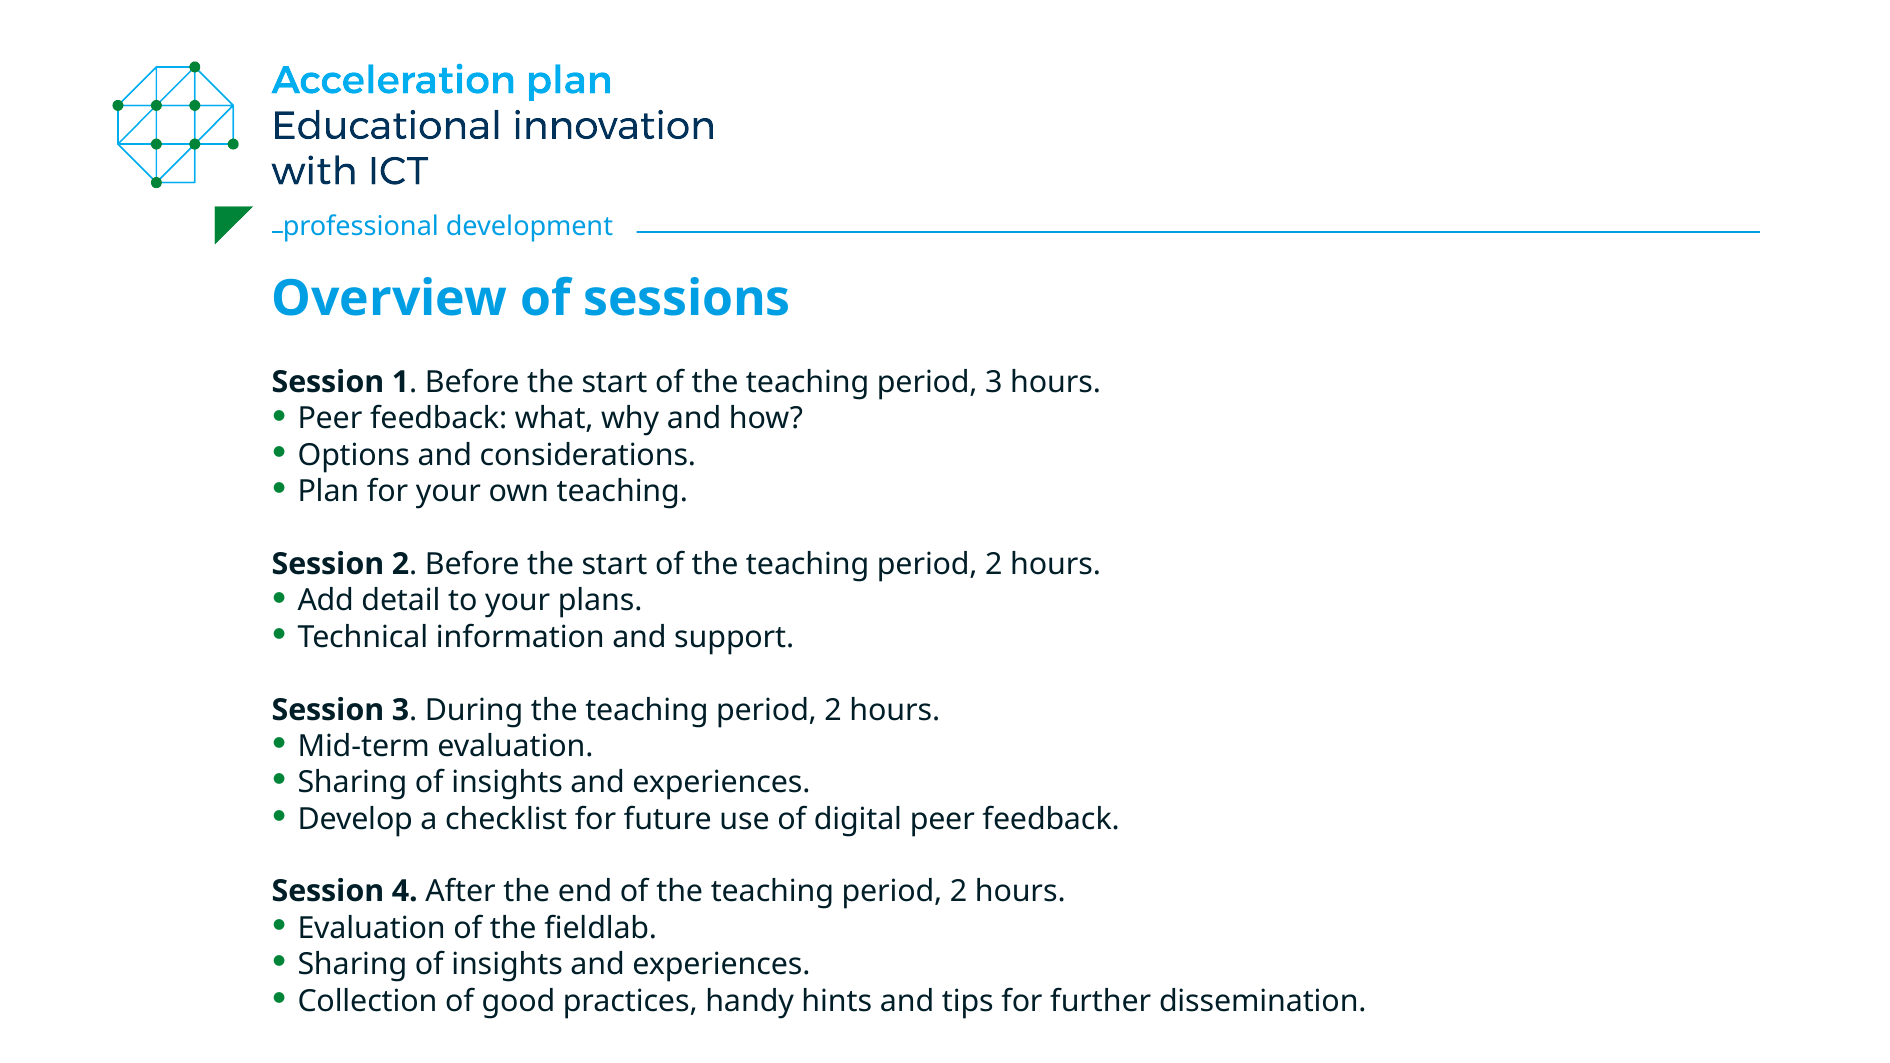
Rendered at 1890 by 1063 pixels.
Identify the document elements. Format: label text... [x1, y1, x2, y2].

list Session 1. Before the start of the teaching period, 3 hours. Peer feedback: what, why and how? Options and considerations. Plan for your own teaching. Session 2. Before the start of the teaching period, 2 hours. Add detail to your plans. Technical information and support. Session 3. During the teaching period, 2 hours. Mid-term evaluation. Sharing of insights and experiences. Develop a checklist for future use of digital peer feedback. Session 4. After the end of the teaching period, 2 hours. Evaluation of the fieldlab. Sharing of insights and experiences. Collection of good practices, handy hints and tips for further dissemination. [271, 362, 1735, 1025]
picture [0, 0, 717, 247]
title Overview of sessions [271, 265, 1735, 328]
